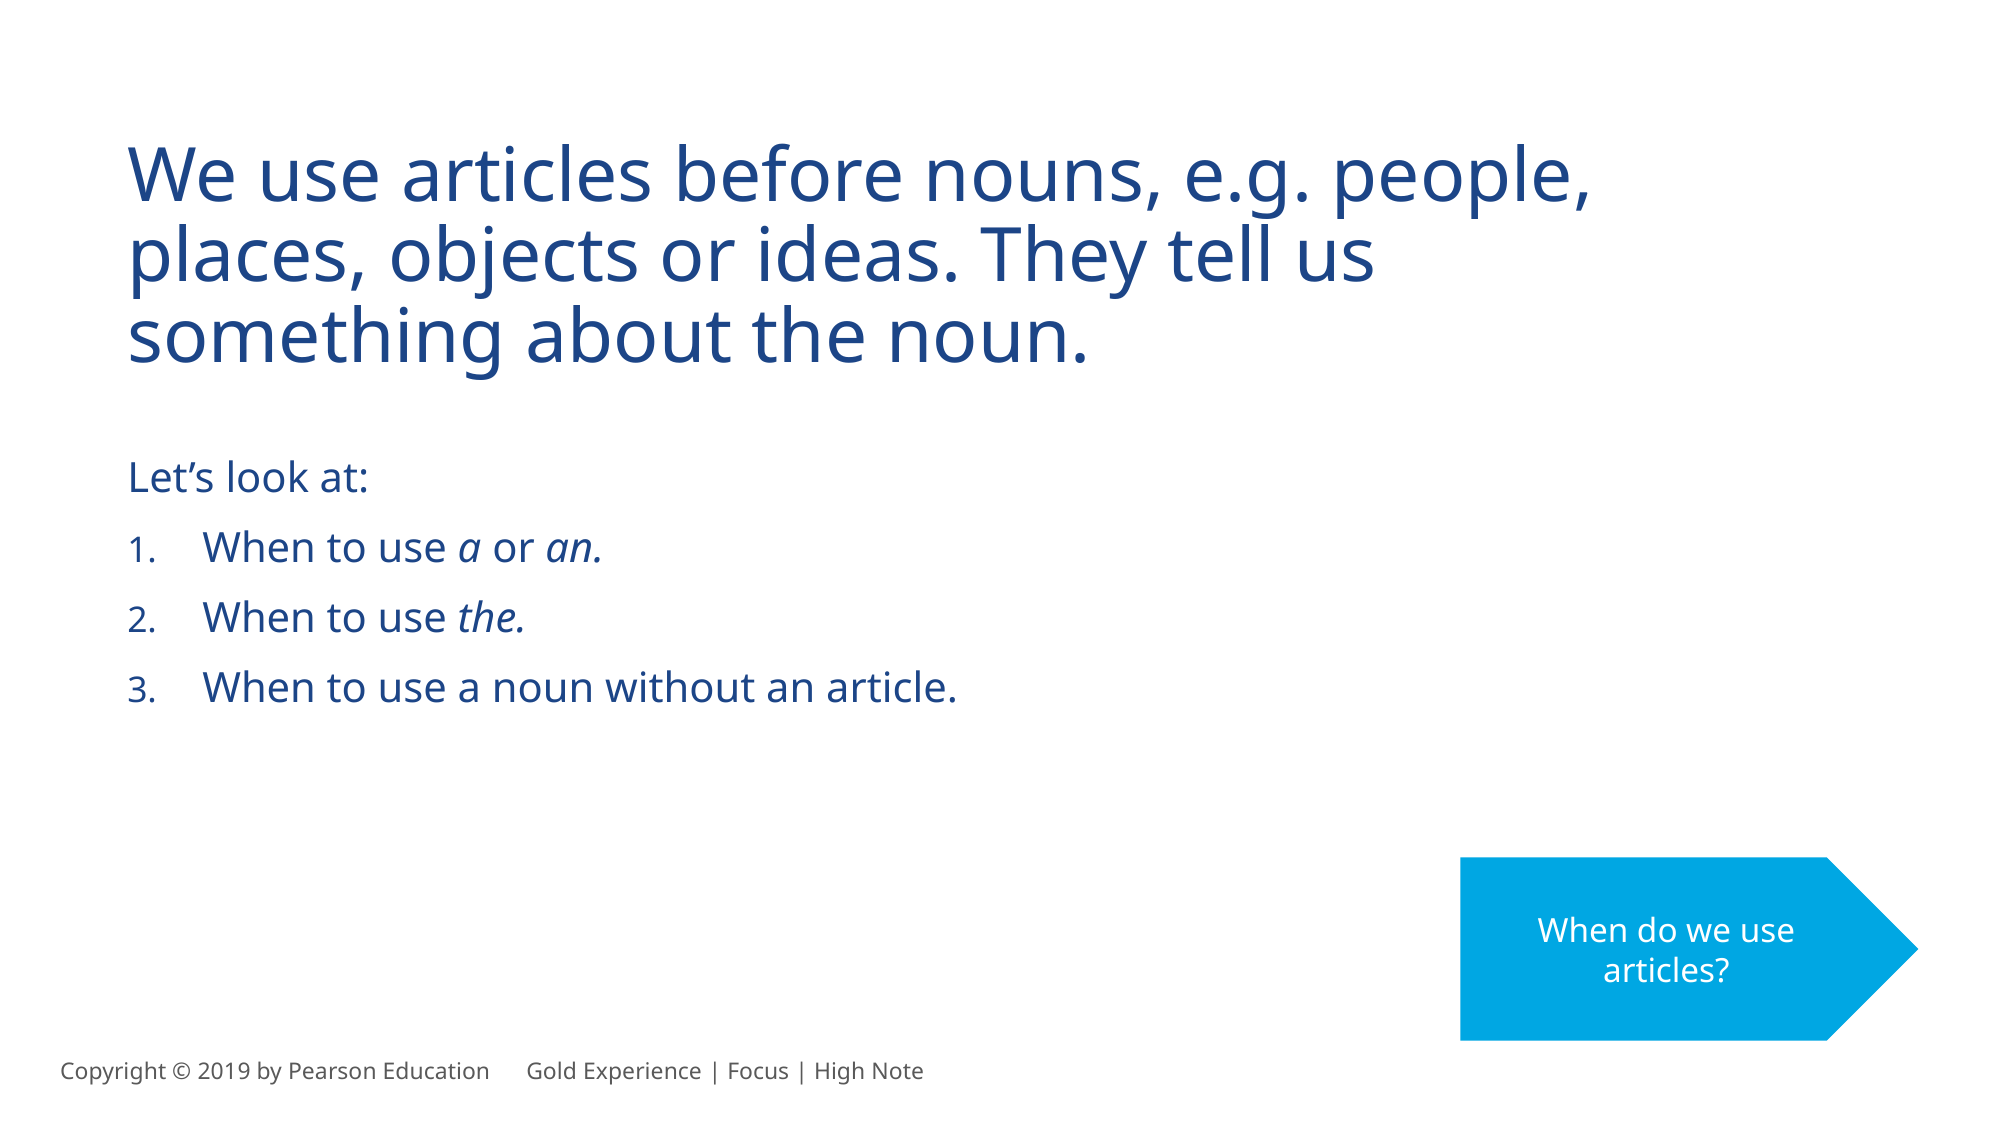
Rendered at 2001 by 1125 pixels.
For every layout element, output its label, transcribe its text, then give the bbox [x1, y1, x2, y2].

text_box When do we use articles? [1458, 855, 1921, 1043]
footer Copyright © 2019 by Pearson Education Gold Experience | Focus | High Note [45, 1040, 1084, 1101]
title We use articles before nouns, e.g. people, places, objects or ideas. They tell us something about the noun. [112, 125, 1621, 390]
list Let’s look at: When to use a or an. When to use the. When to use a noun without an article. [112, 449, 1763, 822]
